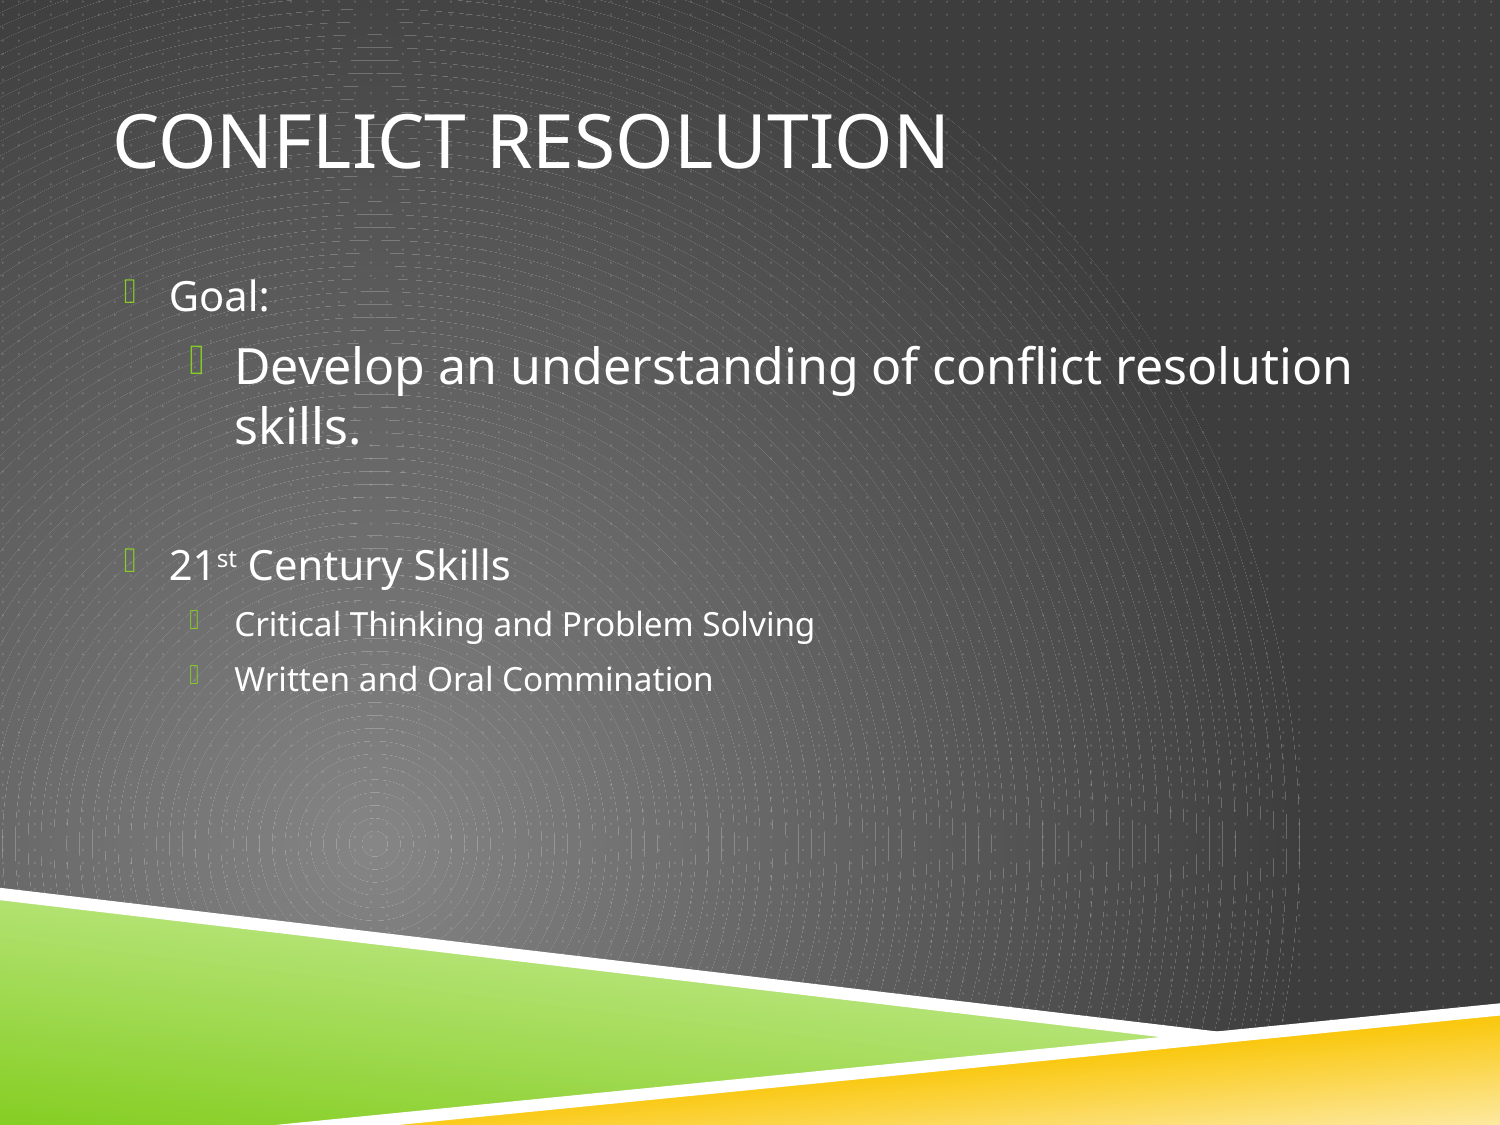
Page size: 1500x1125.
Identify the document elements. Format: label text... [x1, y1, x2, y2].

list Goal: Develop an understanding of conflict resolution skills. 21st Century Skills Critical Thinking and Problem Solving Written and Oral Commination [112, 262, 1388, 875]
title Conflict Resolution [112, 45, 1388, 233]
